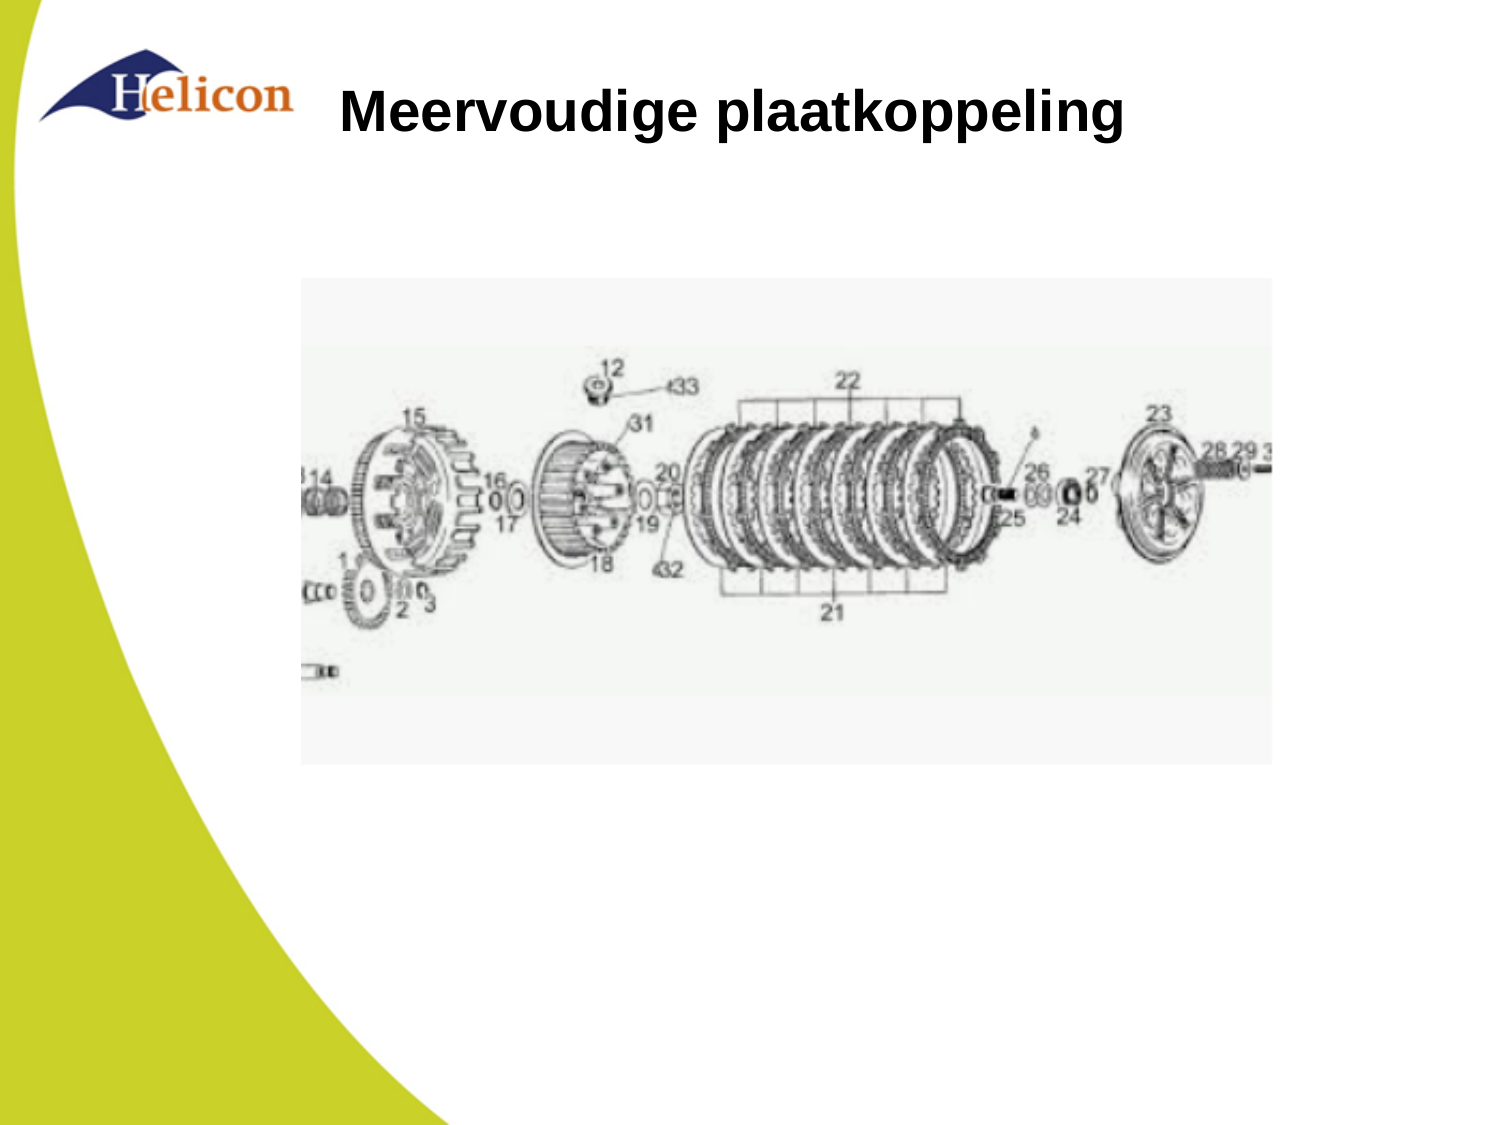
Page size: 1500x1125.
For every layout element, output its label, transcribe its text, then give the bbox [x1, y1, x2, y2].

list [300, 278, 1281, 777]
picture [0, 0, 1500, 1125]
title Meervoudige plaatkoppeling [324, 54, 1415, 161]
